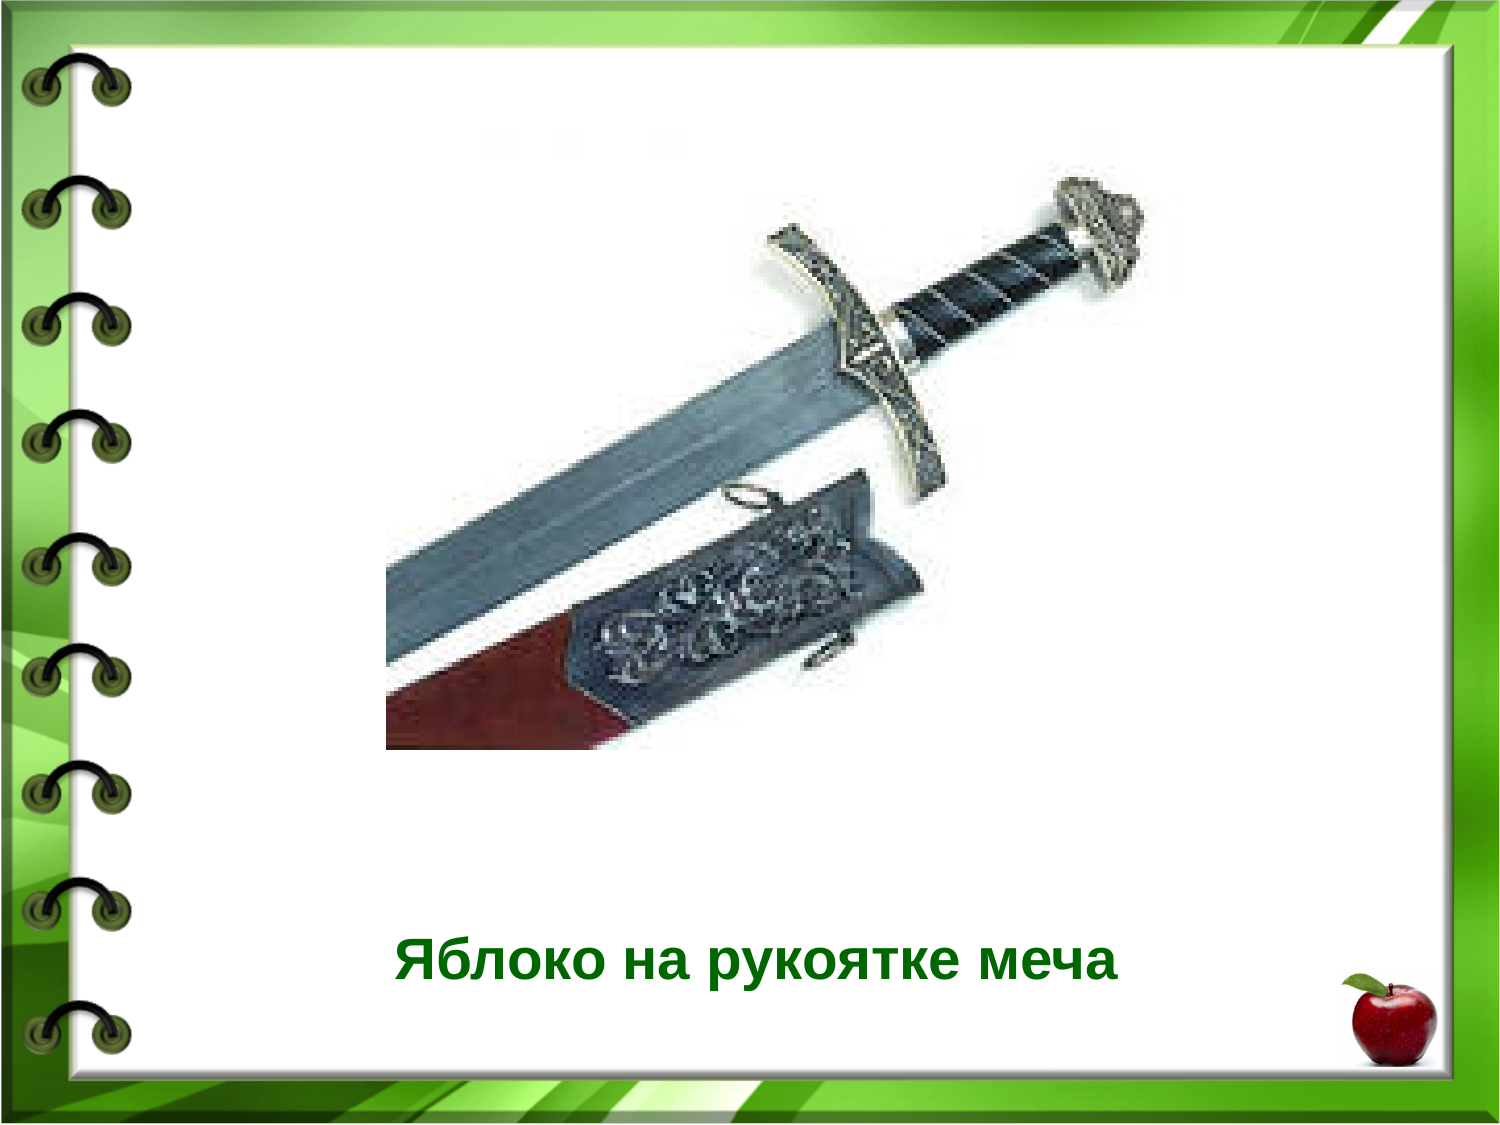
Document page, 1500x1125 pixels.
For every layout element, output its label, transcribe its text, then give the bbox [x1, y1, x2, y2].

text_box [64, 597, 381, 673]
text_box Яблоко на рукоятке меча [292, 914, 1254, 999]
picture [0, 0, 1500, 1125]
